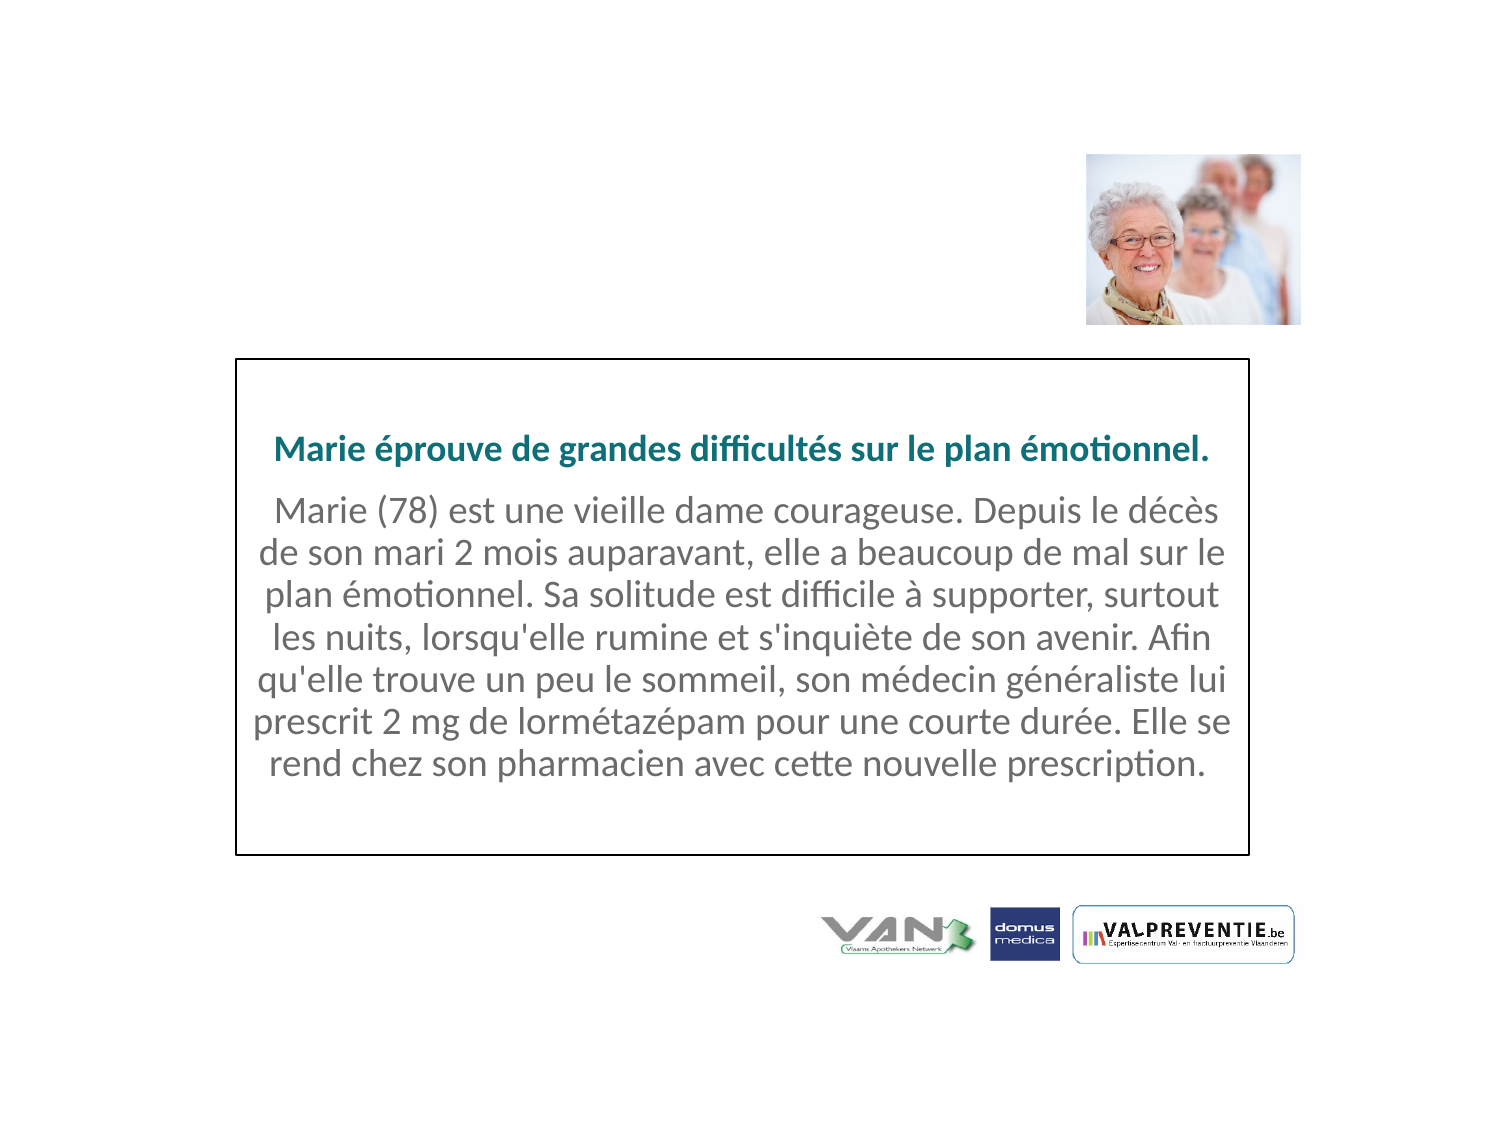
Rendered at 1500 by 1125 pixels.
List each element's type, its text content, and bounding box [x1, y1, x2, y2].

picture [1086, 154, 1301, 325]
picture [812, 898, 1307, 970]
list Marie éprouve de grandes difficultés sur le plan émotionnel. Marie (78) est une vieille dame courageuse. Depuis le décès de son mari 2 mois auparavant, elle a beaucoup de mal sur le plan émotionnel. Sa solitude est difficile à supporter, surtout les nuits, lorsqu'elle rumine et s'inquiète de son avenir. Afin qu'elle trouve un peu le sommeil, son médecin généraliste lui prescrit 2 mg de lormétazépam pour une courte durée. Elle se rend chez son pharmacien avec cette nouvelle prescription. [236, 358, 1249, 855]
